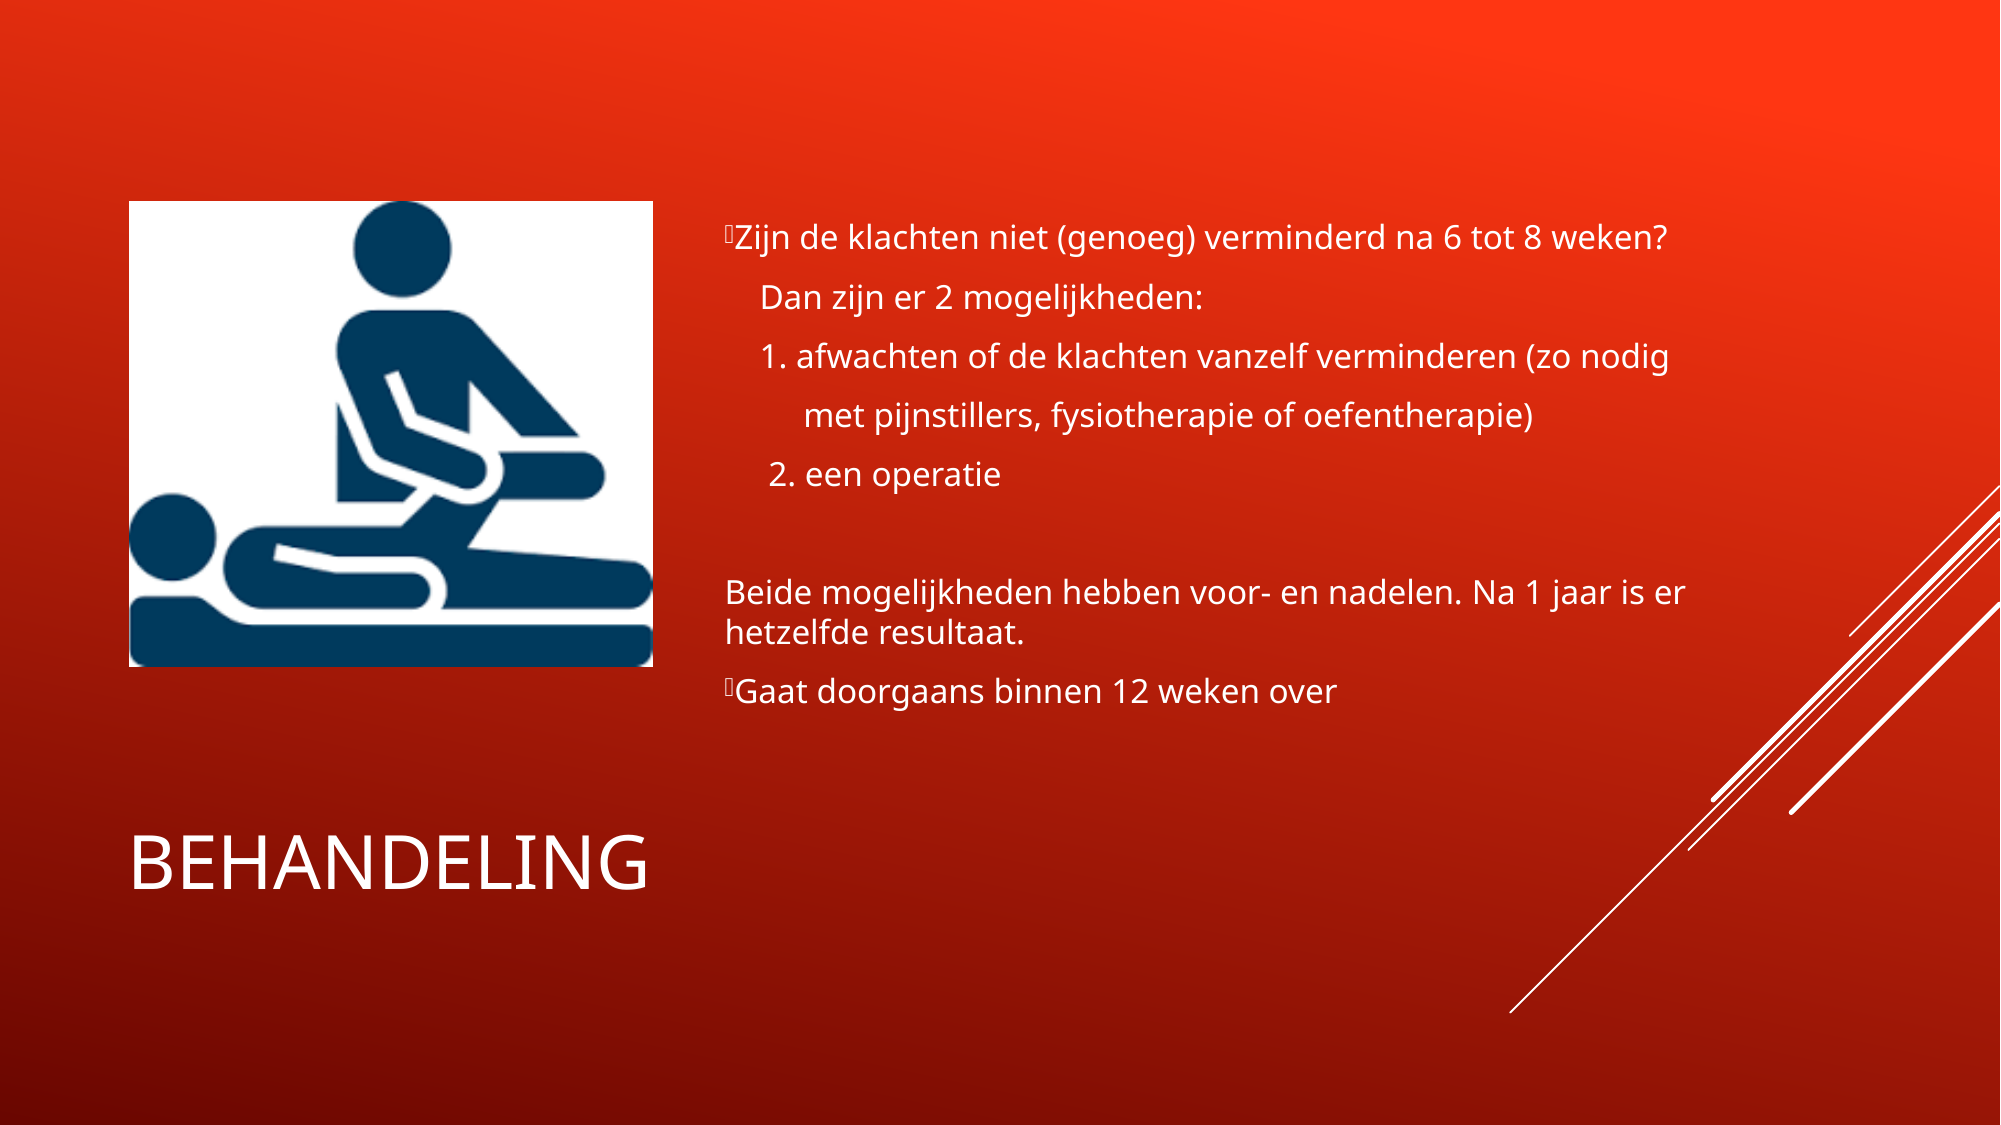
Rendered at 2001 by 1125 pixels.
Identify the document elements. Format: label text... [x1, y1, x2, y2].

title Behandeling [112, 736, 1510, 984]
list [129, 201, 653, 668]
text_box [1510, 485, 2000, 1013]
list Zijn de klachten niet (genoeg) verminderd na 6 tot 8 weken? Dan zijn er 2 mogelijkheden: 1. afwachten of de klachten vanzelf verminderen (zo nodig met pijnstillers, fysiotherapie of oefentherapie) 2. een operatie Beide mogelijkheden hebben voor- en nadelen. Na 1 jaar is er hetzelfde resultaat. Gaat doorgaans binnen 12 weken over [709, 120, 1792, 866]
